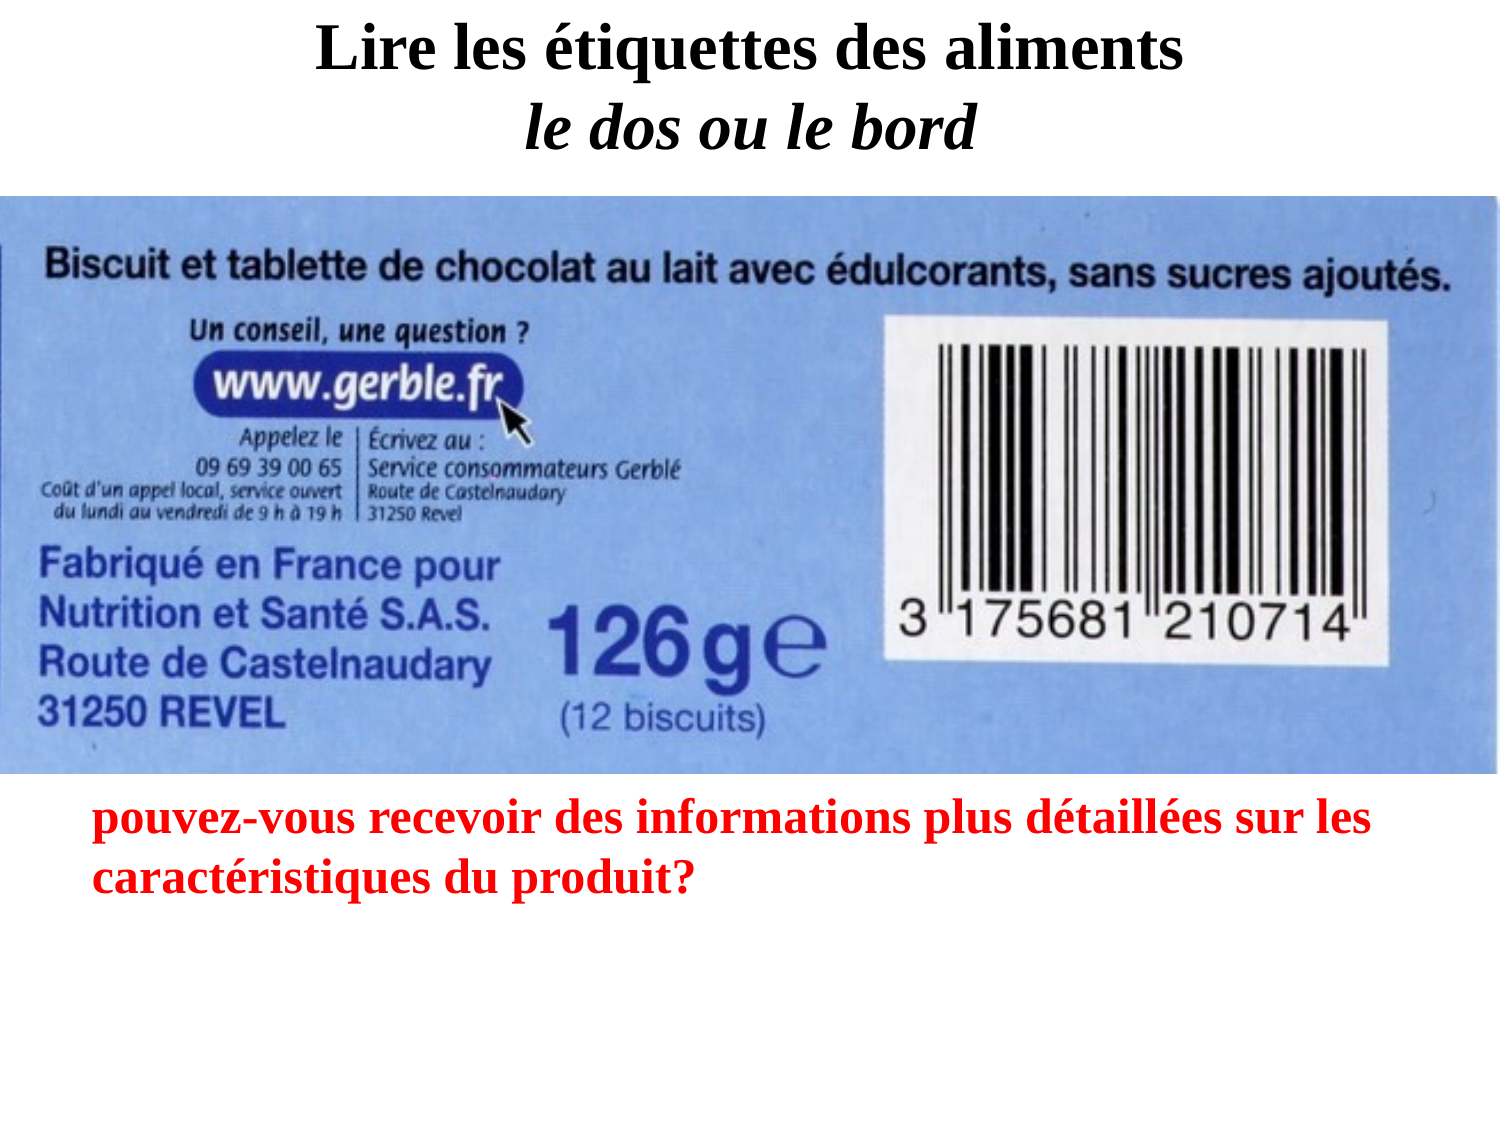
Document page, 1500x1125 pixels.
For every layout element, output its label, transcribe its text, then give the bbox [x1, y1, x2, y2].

text_box Lire les étiquettes des aliments le dos ou le bord [2, 0, 1500, 171]
text_box pouvez-vous recevoir des informations plus détaillées sur les caractéristiques du produit? [77, 781, 1500, 911]
picture [0, 195, 1500, 774]
